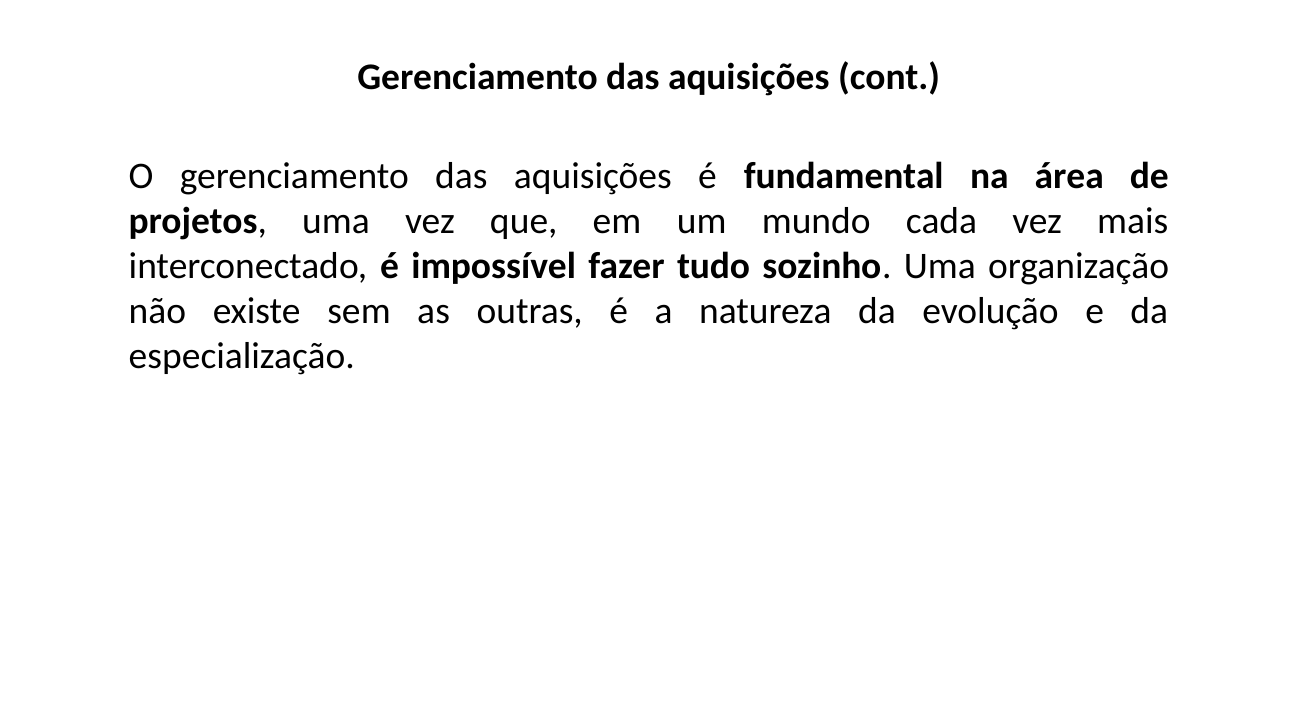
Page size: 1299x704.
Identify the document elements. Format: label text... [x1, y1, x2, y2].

text_box Gerenciamento das aquisições (cont.) [0, 44, 1299, 106]
text_box O gerenciamento das aquisições é fundamental na área de projetos, uma vez que, em um mundo cada vez mais interconectado, é impossível fazer tudo sozinho. Uma organização não existe sem as outras, é a natureza da evolução e da especialização. [117, 145, 1181, 559]
